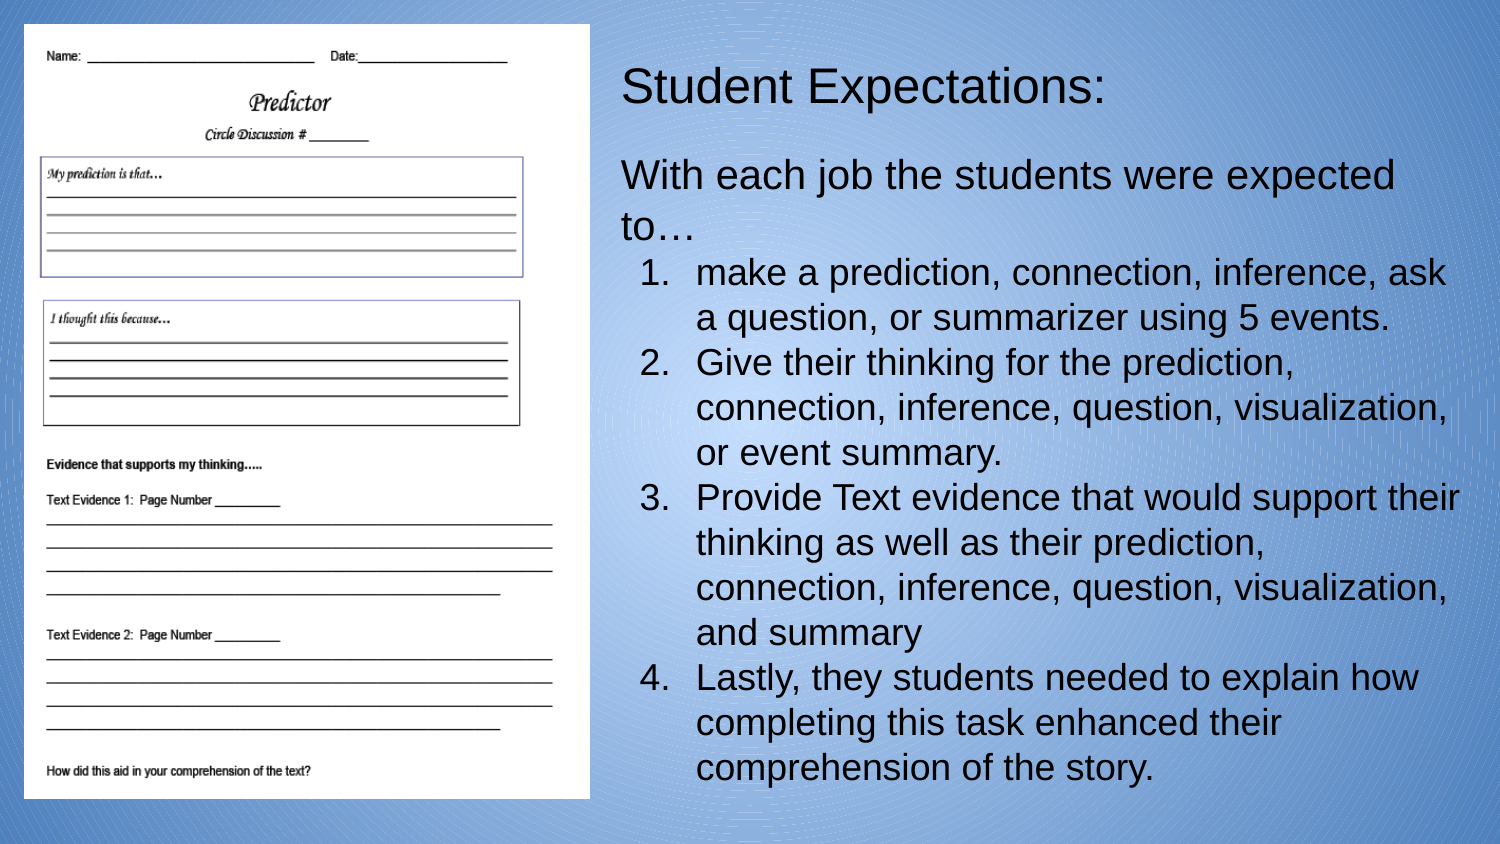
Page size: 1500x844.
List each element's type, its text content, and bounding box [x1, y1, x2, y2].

picture [24, 24, 590, 799]
text_box Student Expectations: With each job the students were expected to… make a prediction, connection, inference, ask a question, or summarizer using 5 events. Give their thinking for the prediction, connection, inference, question, visualization, or event summary. Provide Text evidence that would support their thinking as well as their prediction, connection, inference, question, visualization, and summary Lastly, they students needed to explain how completing this task enhanced their comprehension of the story. [605, 38, 1481, 812]
